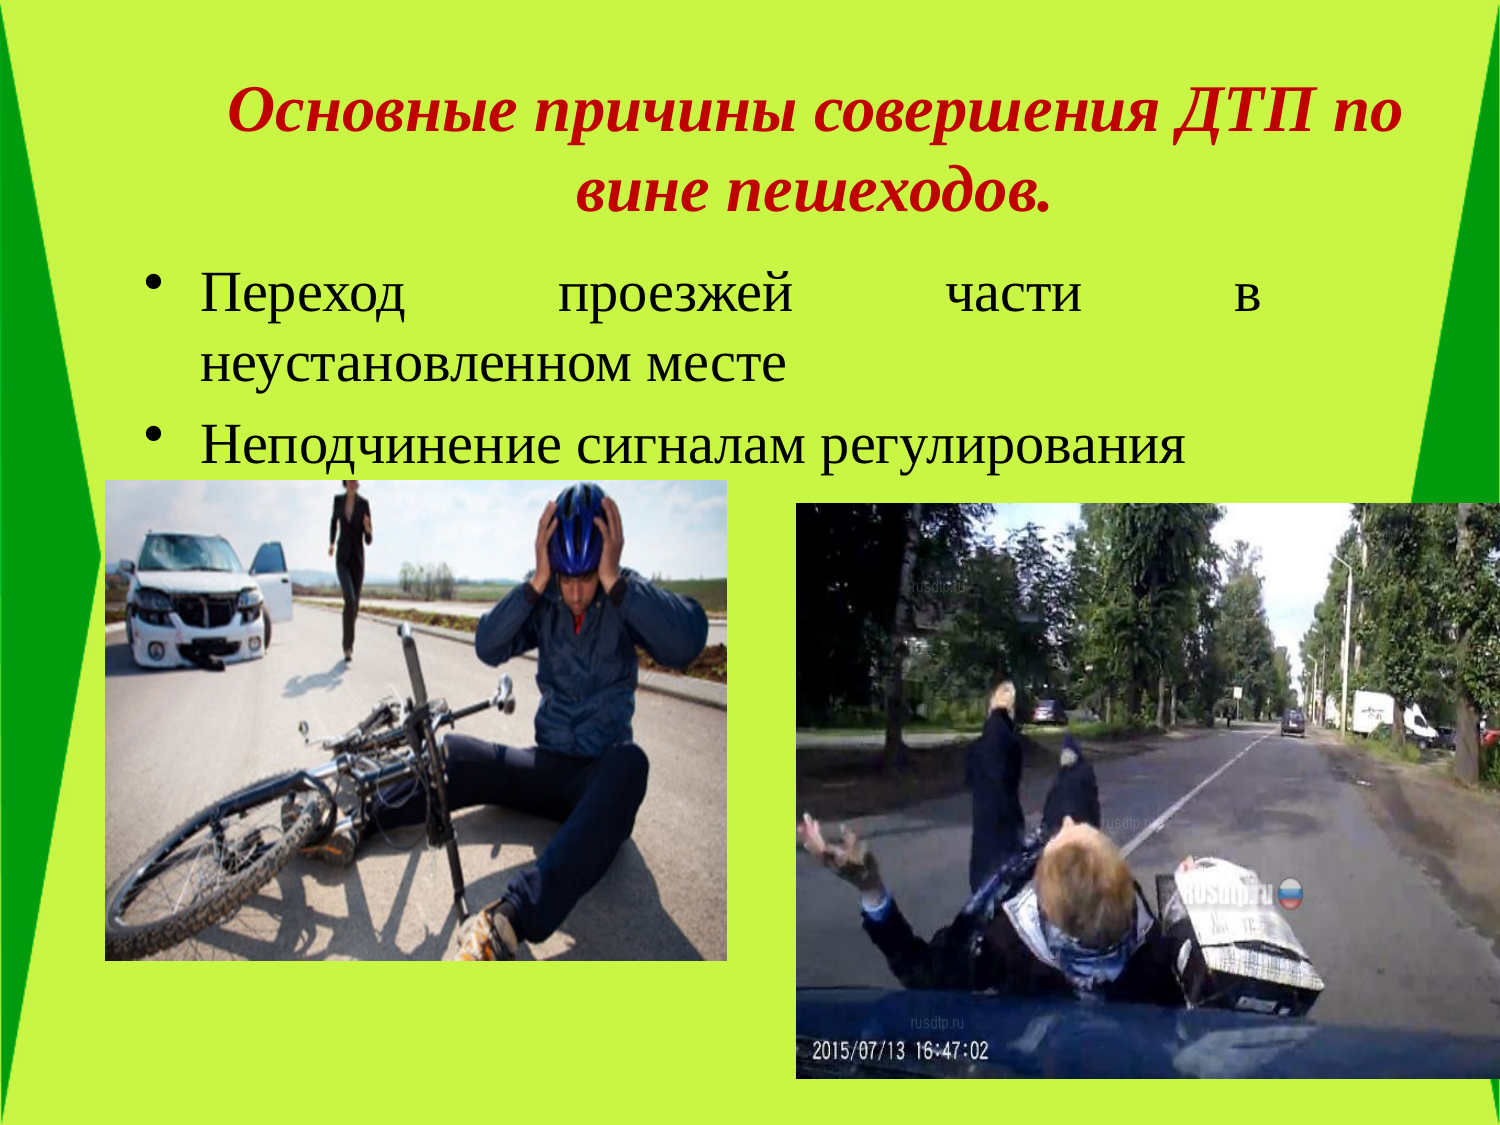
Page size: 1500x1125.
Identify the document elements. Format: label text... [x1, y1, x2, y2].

list Переход проезжей части в неустановленном месте Неподчинение сигналам регулирования [128, 245, 1278, 907]
picture [0, 0, 1500, 1125]
title Основные причины совершения ДТП по вине пешеходов. [152, 44, 1480, 233]
